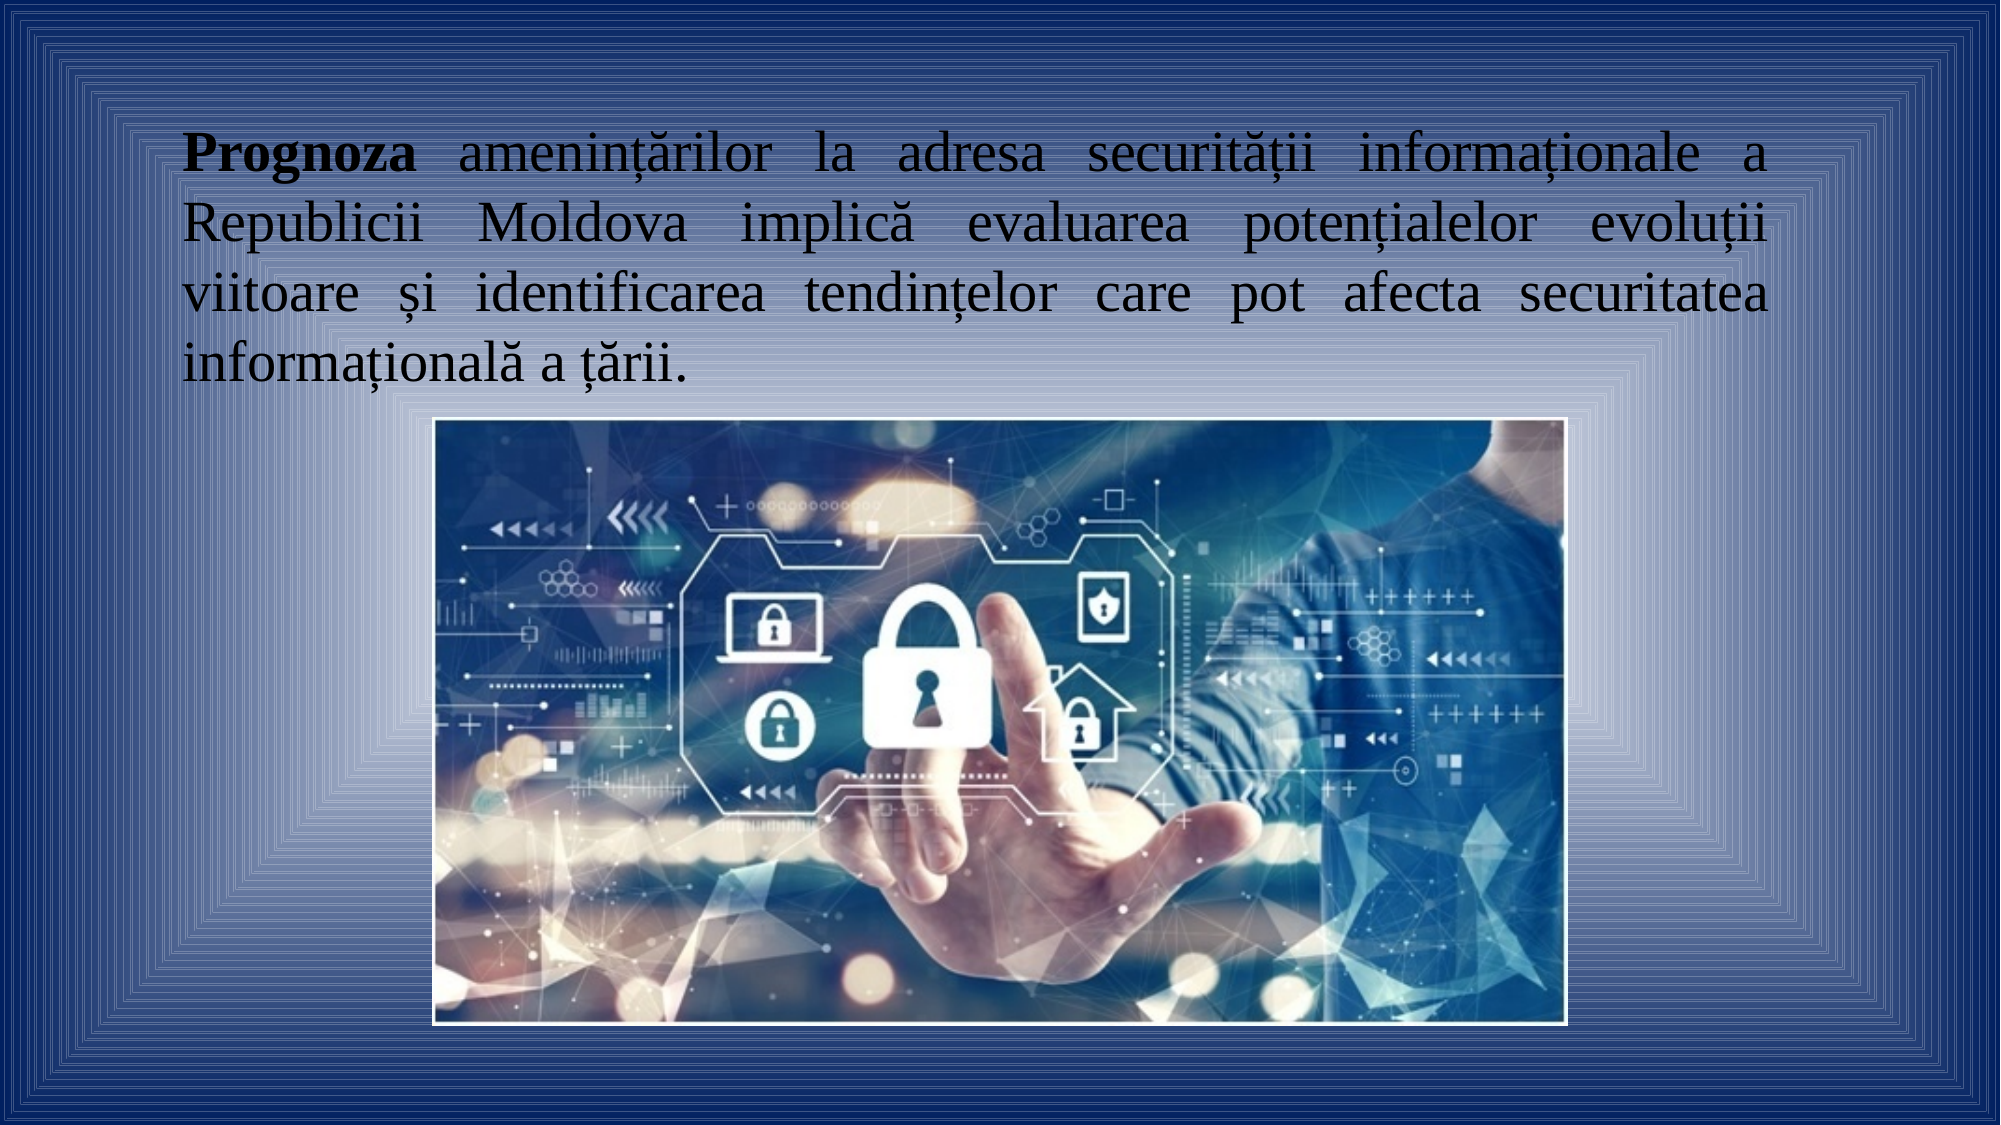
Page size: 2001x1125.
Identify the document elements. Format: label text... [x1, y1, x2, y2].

picture [432, 417, 1568, 1026]
text_box Prognoza amenințărilor la adresa securității informaționale a Republicii Moldova implică evaluarea potențialelor evoluții viitoare și identificarea tendințelor care pot afecta securitatea informațională a țării. [167, 105, 1785, 401]
